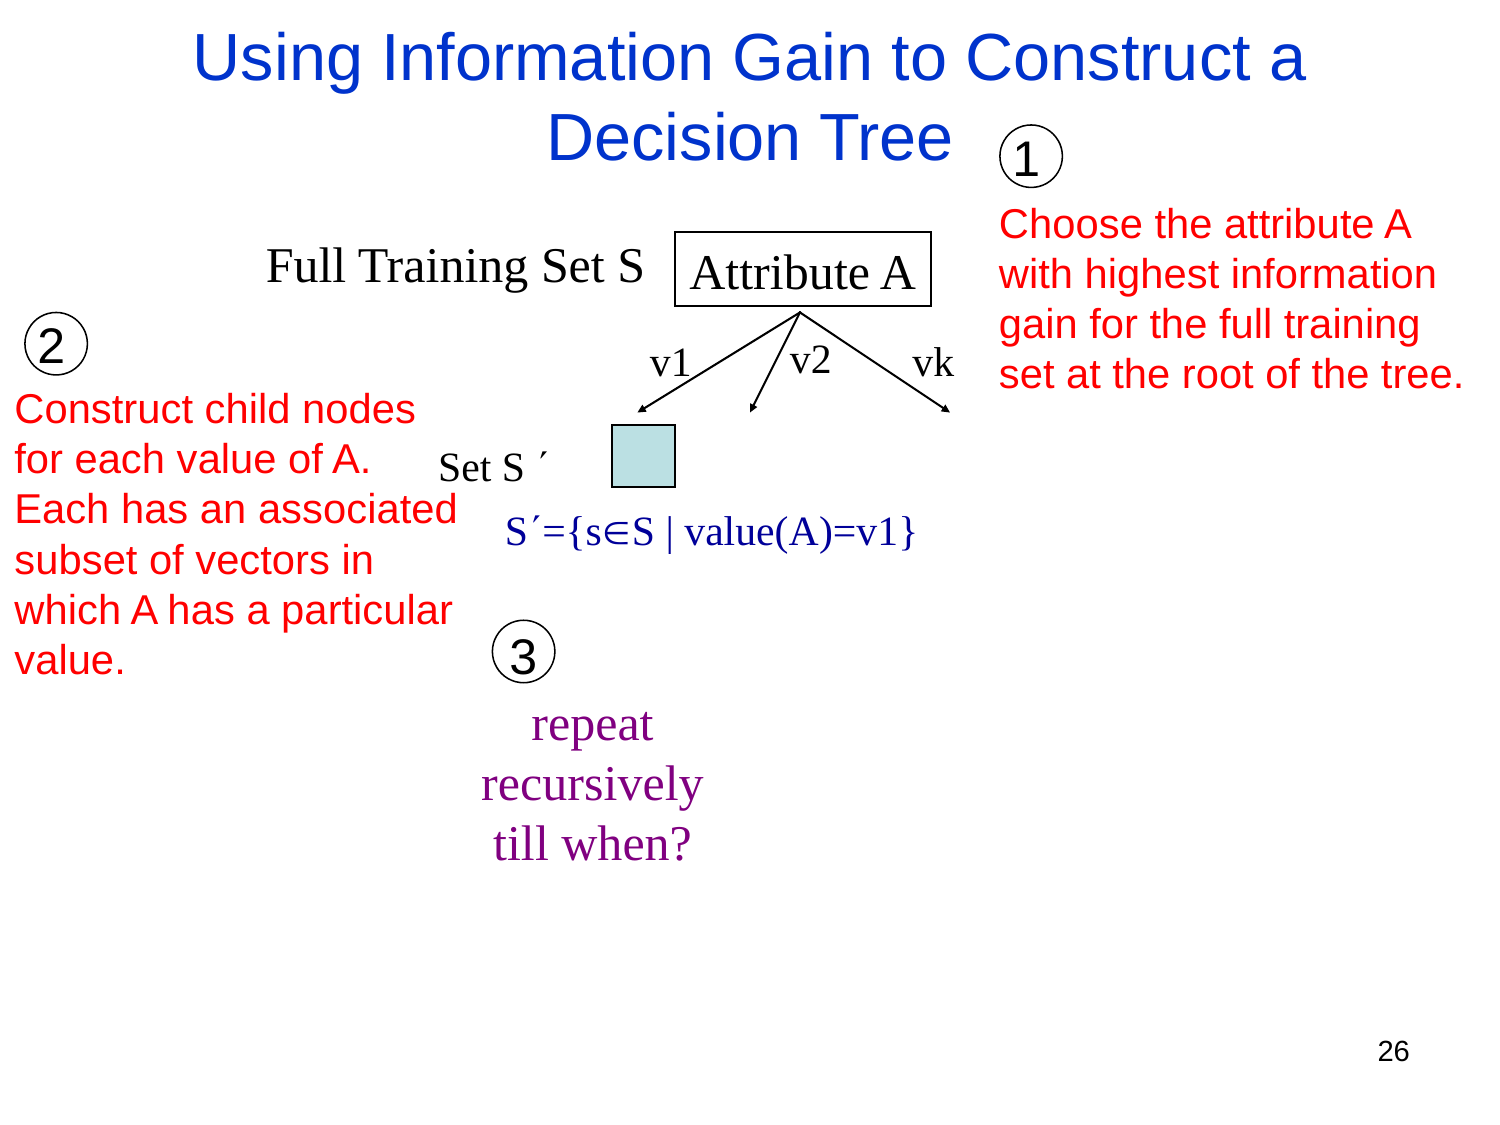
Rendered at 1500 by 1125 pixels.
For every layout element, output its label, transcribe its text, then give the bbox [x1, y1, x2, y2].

text_box Set S  [473, 432, 565, 497]
text_box v2 [775, 324, 847, 390]
text_box S={sS | value(A)=v1} [490, 496, 934, 561]
text_box [637, 393, 670, 413]
text_box [920, 393, 950, 413]
text_box Attribute A [674, 231, 932, 307]
slide_number 26 [1074, 1024, 1426, 1103]
text_box [750, 362, 775, 413]
title Using Information Gain to Construct a Decision Tree [75, 0, 1425, 188]
text_box [24, 312, 88, 375]
text_box 3 [494, 664, 553, 693]
text_box [492, 620, 555, 683]
text_box 1 [997, 118, 1056, 194]
text_box 3 [494, 617, 553, 639]
text_box v1 [634, 327, 707, 393]
text_box repeat recursively till when? [466, 682, 719, 878]
text_box [999, 124, 1063, 188]
text_box vk [897, 327, 970, 393]
text_box Construct child nodes for each value of A. Each has an associated subset of vectors in which A has a particular value. [0, 374, 473, 690]
text_box Full Training Set S [251, 224, 661, 300]
text_box [612, 424, 675, 488]
text_box 2 [22, 306, 81, 382]
text_box Choose the attribute A with highest information gain for the full training set at the root of the tree. [984, 189, 1480, 405]
